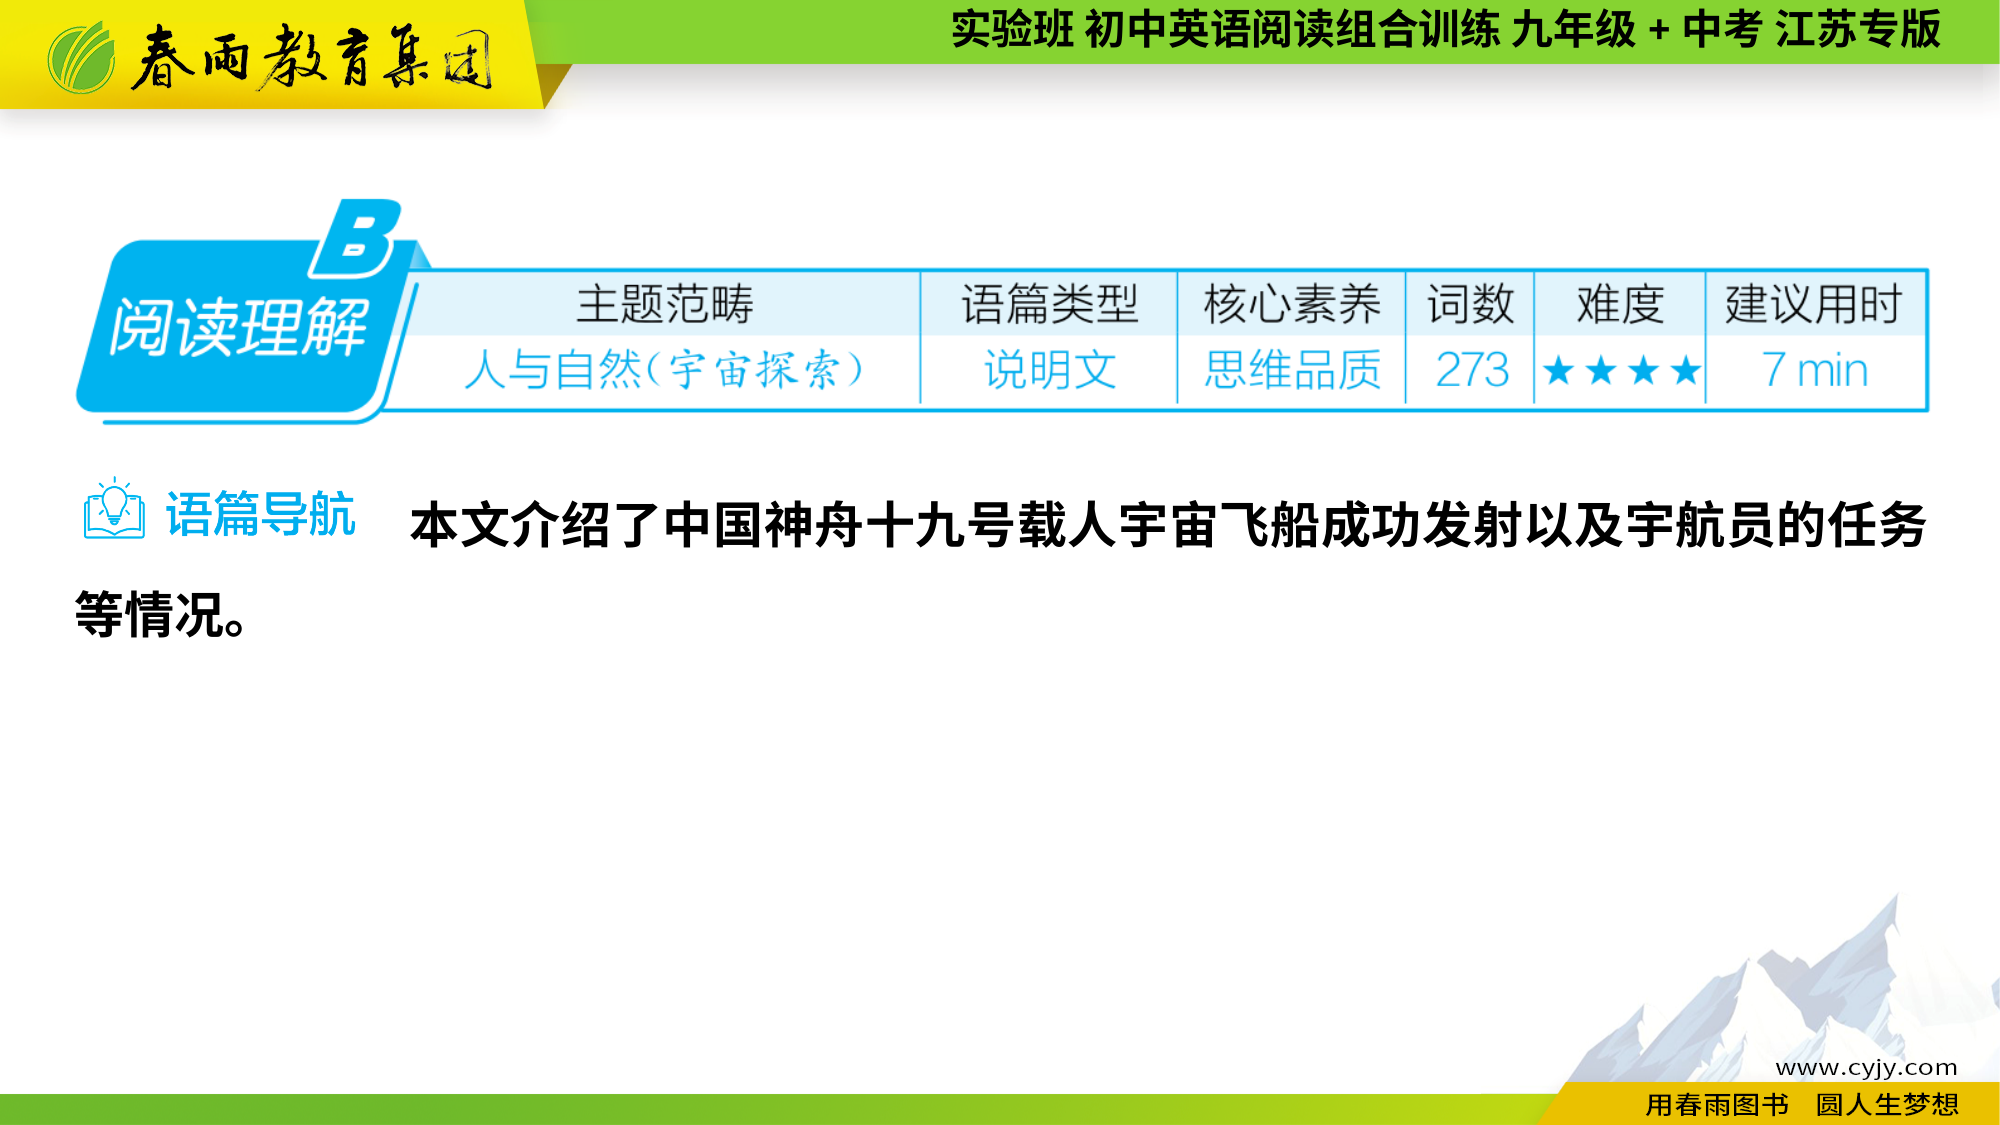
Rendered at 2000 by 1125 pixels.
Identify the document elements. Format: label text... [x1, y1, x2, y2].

picture [0, 0, 2000, 1125]
list 本文介绍了中国神舟十九号载人宇宙飞船成功发射以及宇航员的任务等情况。 [59, 456, 1944, 654]
